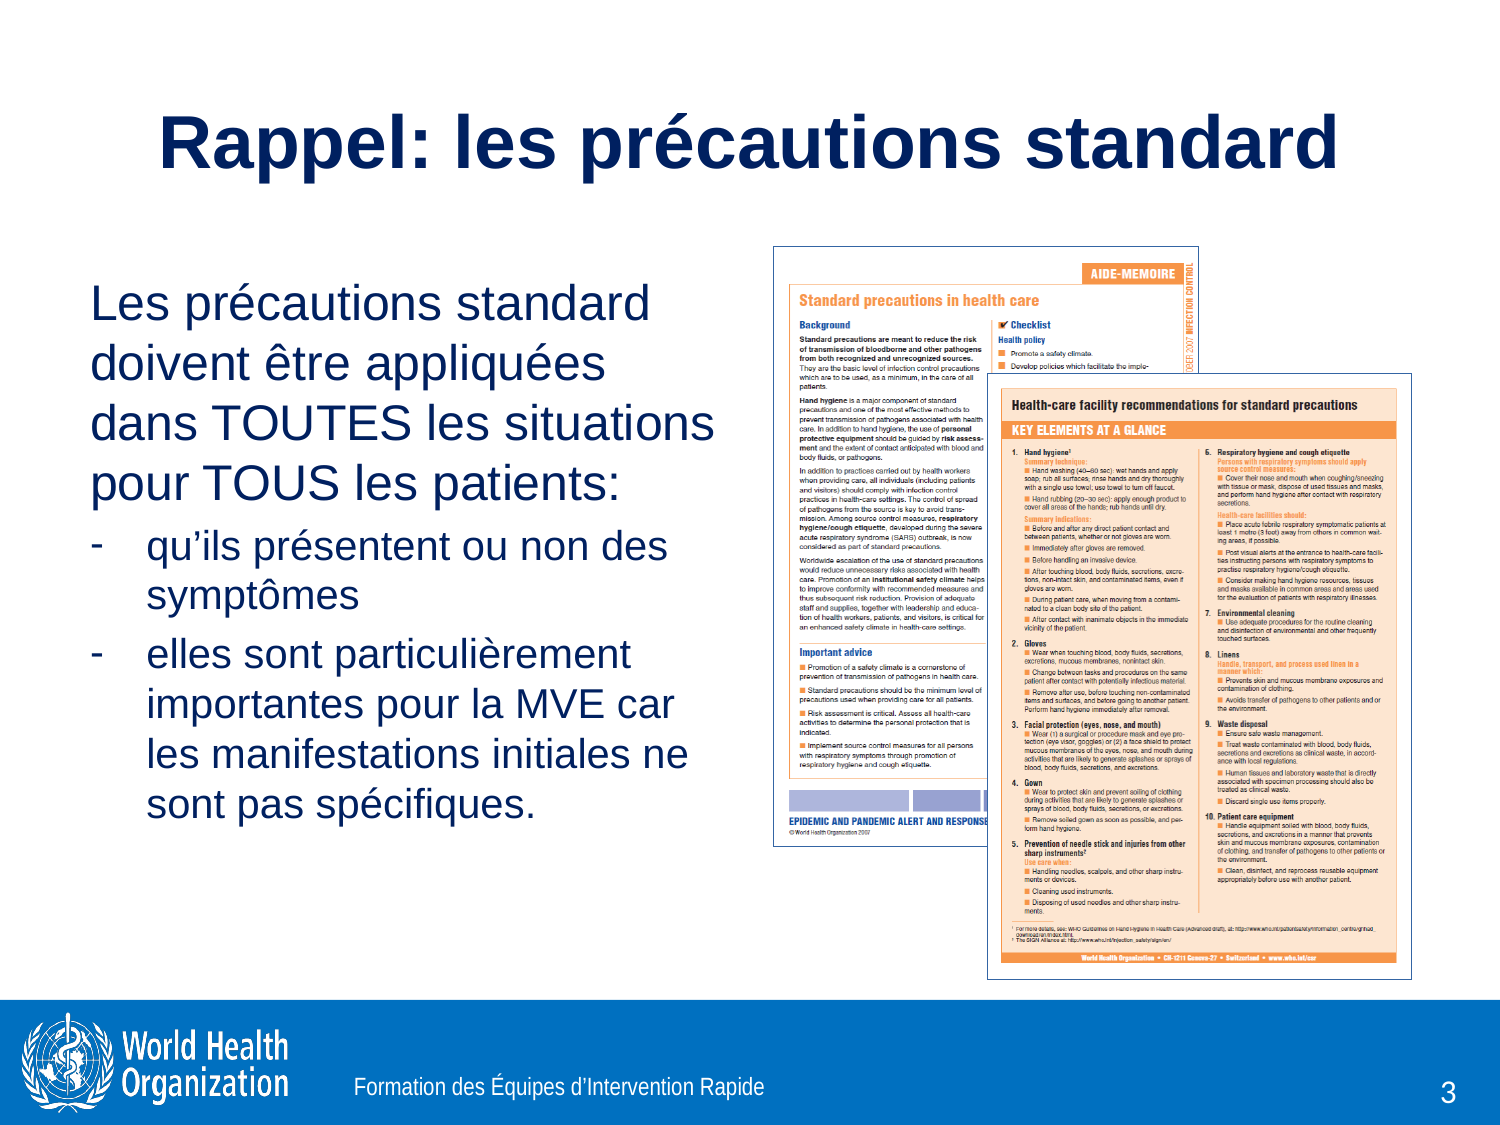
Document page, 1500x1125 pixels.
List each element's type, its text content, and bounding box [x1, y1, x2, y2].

picture [21, 1012, 288, 1113]
title Rappel: les précautions standard [75, 45, 1425, 233]
picture [773, 245, 1412, 980]
list Les précautions standard doivent être appliquées dans TOUTES les situations pour TOUS les patients: qu’ils présentent ou non des symptômes elles sont particulièrement importantes pour la MVE car les manifestations initiales ne sont pas spécifiques. [75, 262, 739, 1005]
